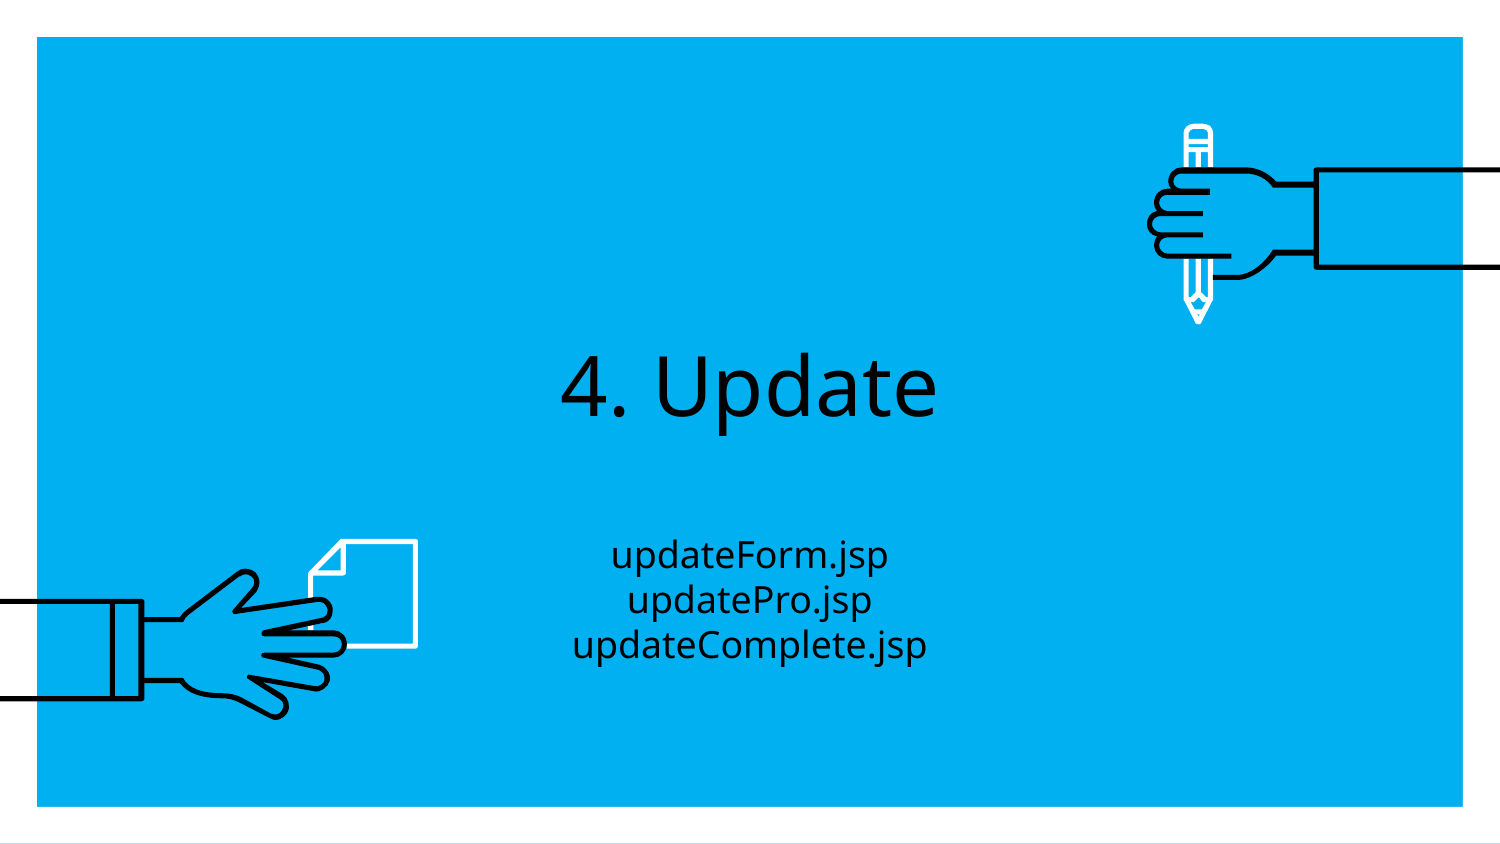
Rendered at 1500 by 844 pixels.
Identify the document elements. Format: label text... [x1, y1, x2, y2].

title 4. Update [430, 327, 1070, 448]
subtitle updateForm.jsp updatePro.jsp updateComplete.jsp [430, 515, 1070, 645]
